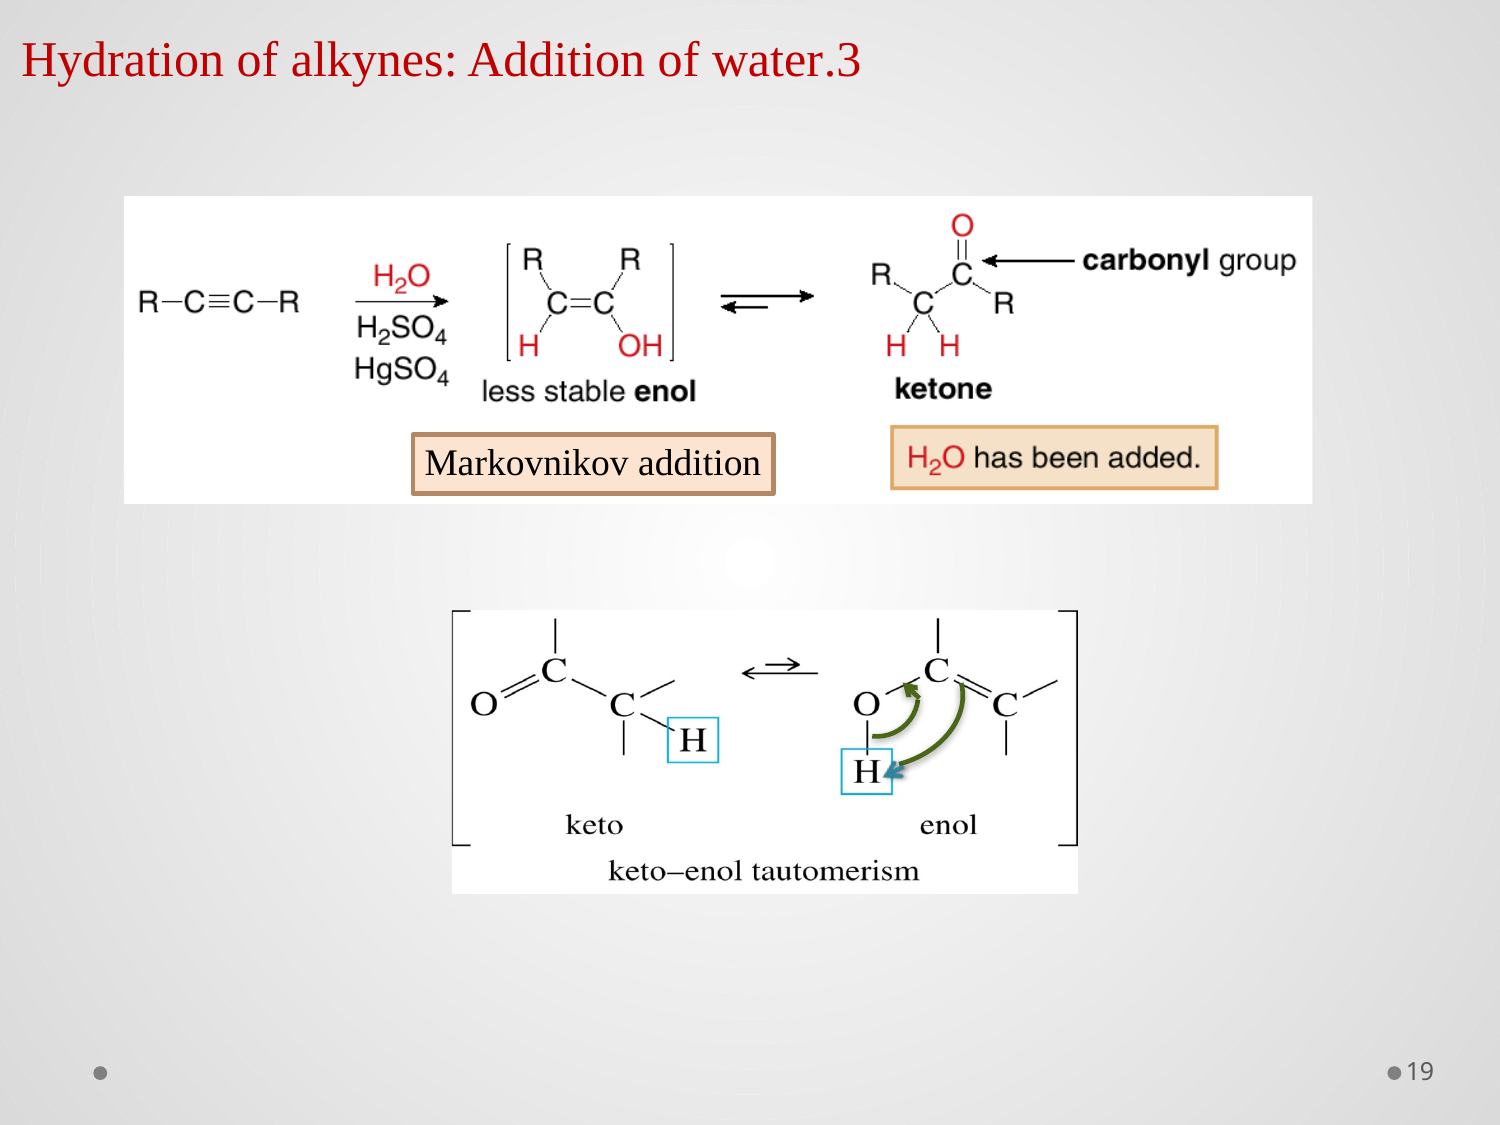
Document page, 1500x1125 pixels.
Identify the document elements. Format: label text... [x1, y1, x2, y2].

slide_number 19 [1401, 1042, 1494, 1103]
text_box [451, 610, 1079, 895]
text_box 3.Hydration of alkynes: Addition of water [6, 19, 876, 94]
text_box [123, 196, 1313, 504]
